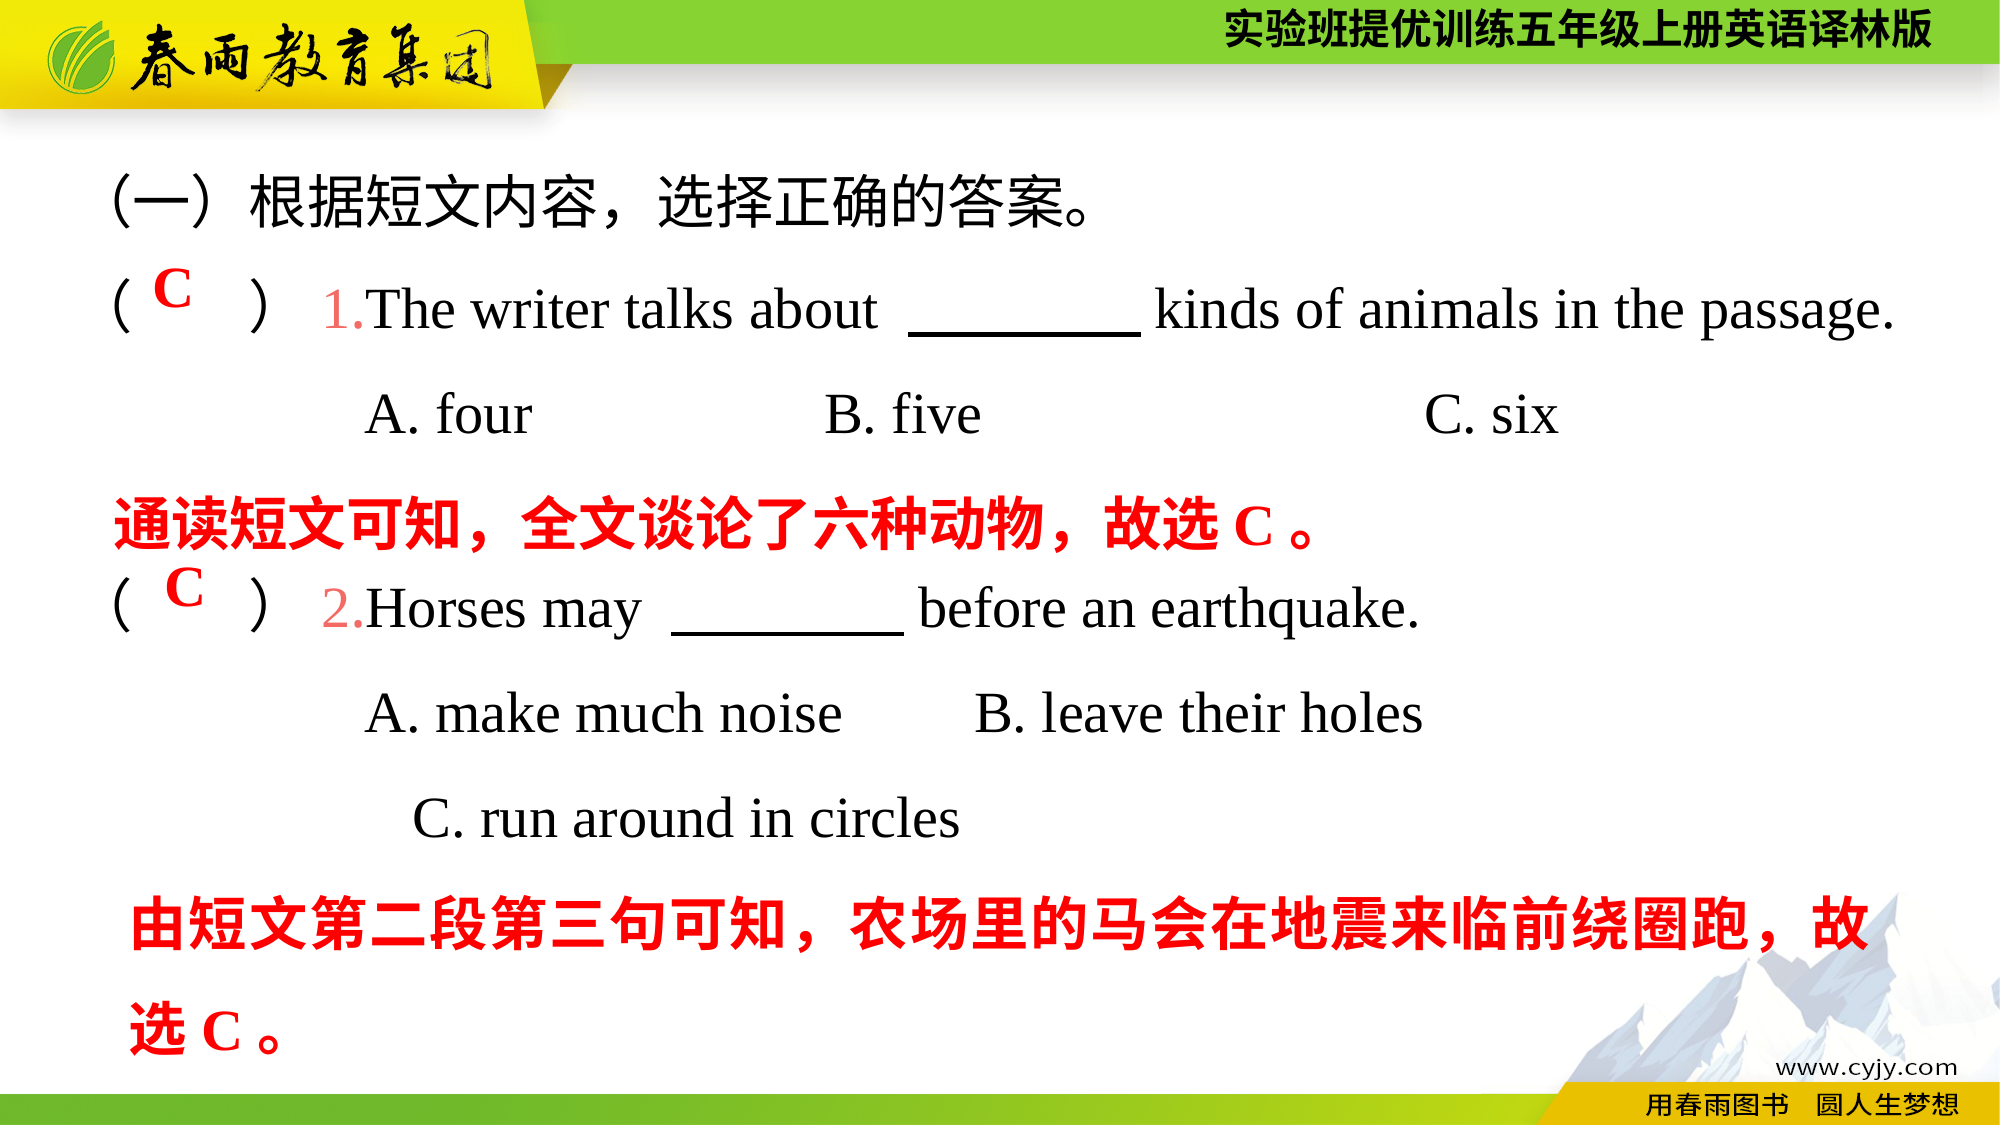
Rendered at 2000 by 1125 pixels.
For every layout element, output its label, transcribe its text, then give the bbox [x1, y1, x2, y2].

text_box 由短文第二段第三句可知，农场里的马会在地震来临前绕圈跑，故选C。 [113, 844, 1886, 1070]
text_box C [138, 242, 210, 327]
text_box 通读短文可知，全文谈论了六种动物，故选C。 [98, 444, 1390, 565]
text_box C [149, 540, 222, 625]
picture [0, 0, 2000, 1125]
list （一）根据短文内容，选择正确的答案。 （ ）1.The writer talks about kinds of animals in the passage. A. four B. five C. six （ ）2.Horses may before an earthquake. A. make much noise B. leave their holes C. run around in circles [59, 122, 1944, 865]
